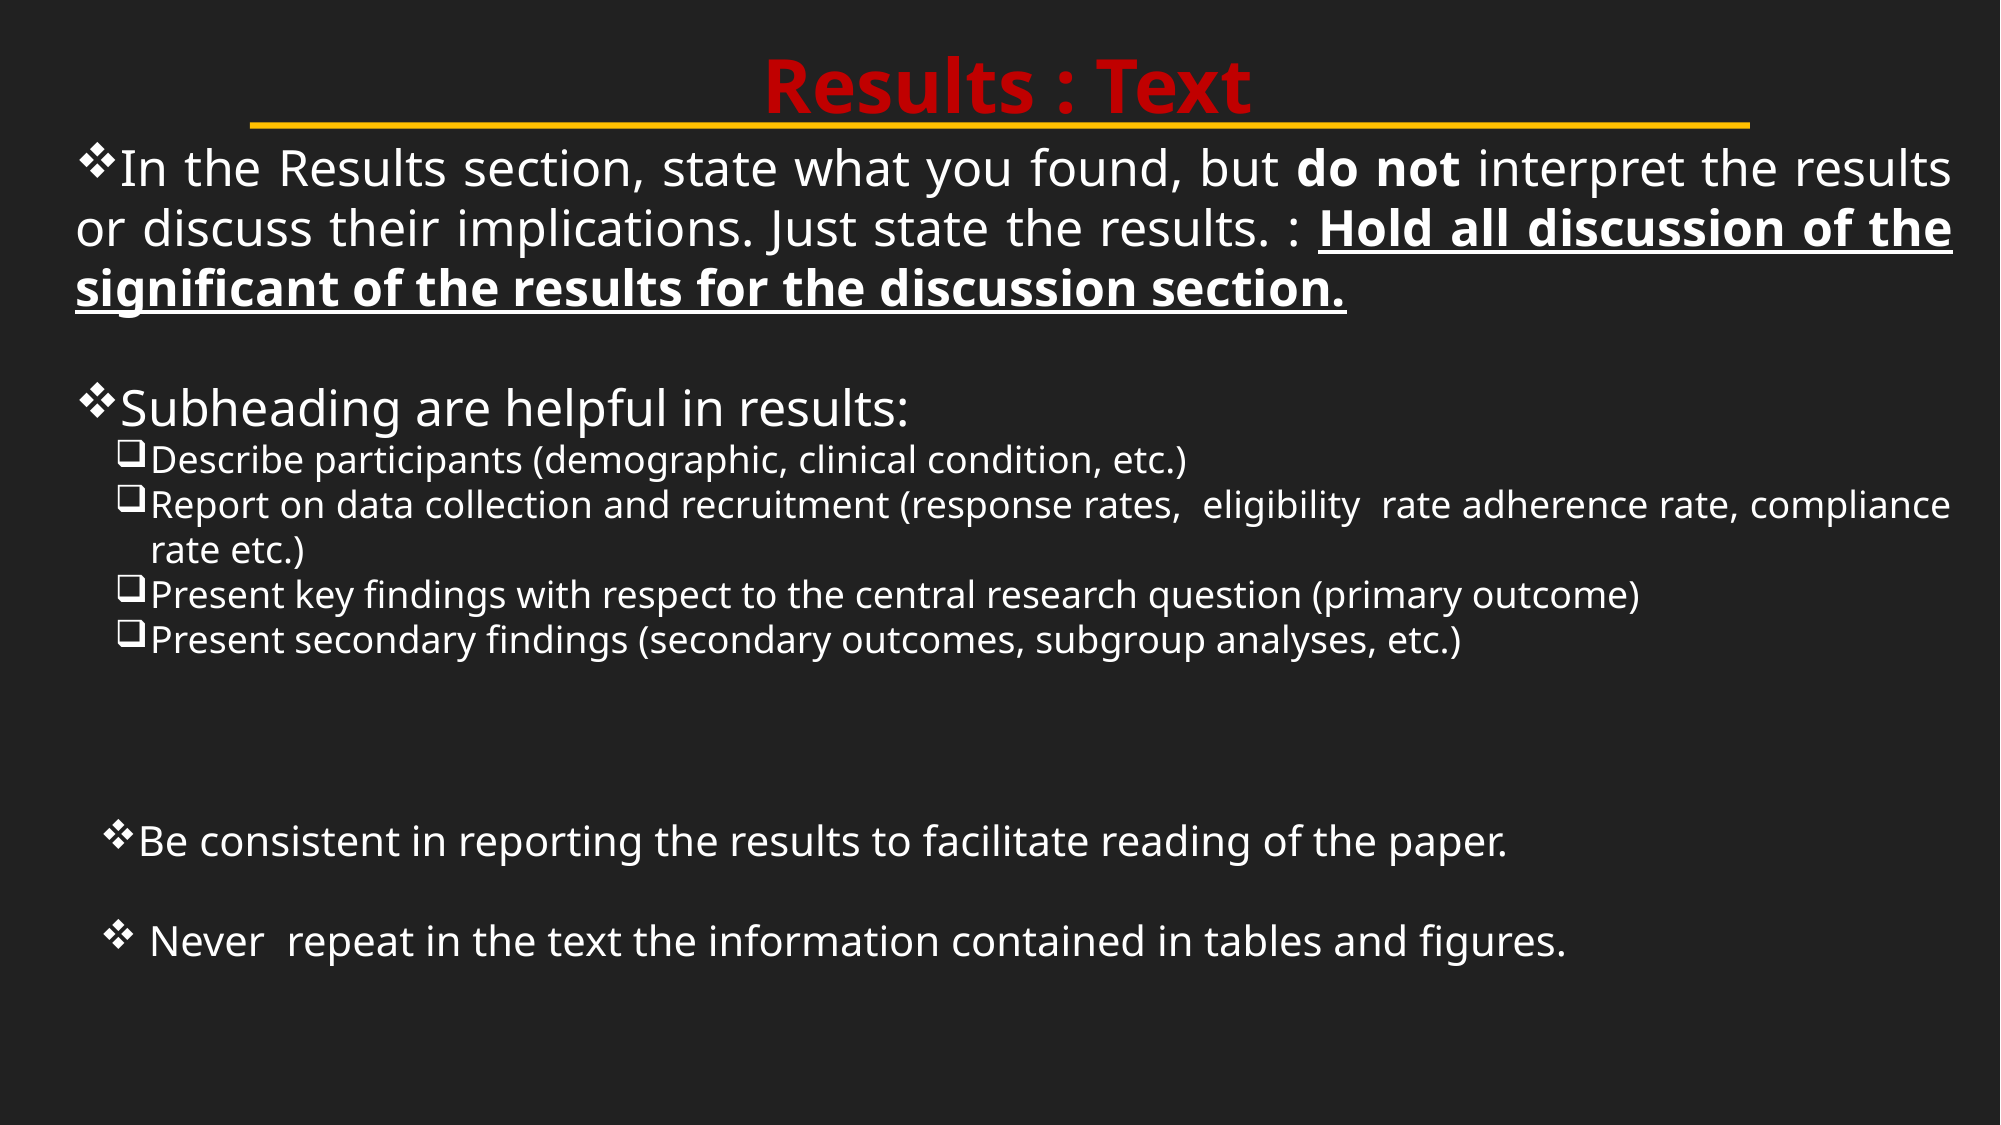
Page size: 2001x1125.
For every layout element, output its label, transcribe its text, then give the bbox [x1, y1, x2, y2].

text_box In the Results section, state what you found, but do not interpret the results or discuss their implications. Just state the results. : Hold all discussion of the significant of the results for the discussion section. Subheading are helpful in results: Describe participants (demographic, clinical condition, etc.) Report on data collection and recruitment (response rates, eligibility rate adherence rate, compliance rate etc.) Present key findings with respect to the central research question (primary outcome) Present secondary findings (secondary outcomes, subgroup analyses, etc.) [60, 128, 1968, 779]
text_box Results : Text [326, 30, 1709, 128]
text_box Be consistent in reporting the results to facilitate reading of the paper. Never repeat in the text the information contained in tables and figures. [85, 806, 1727, 972]
